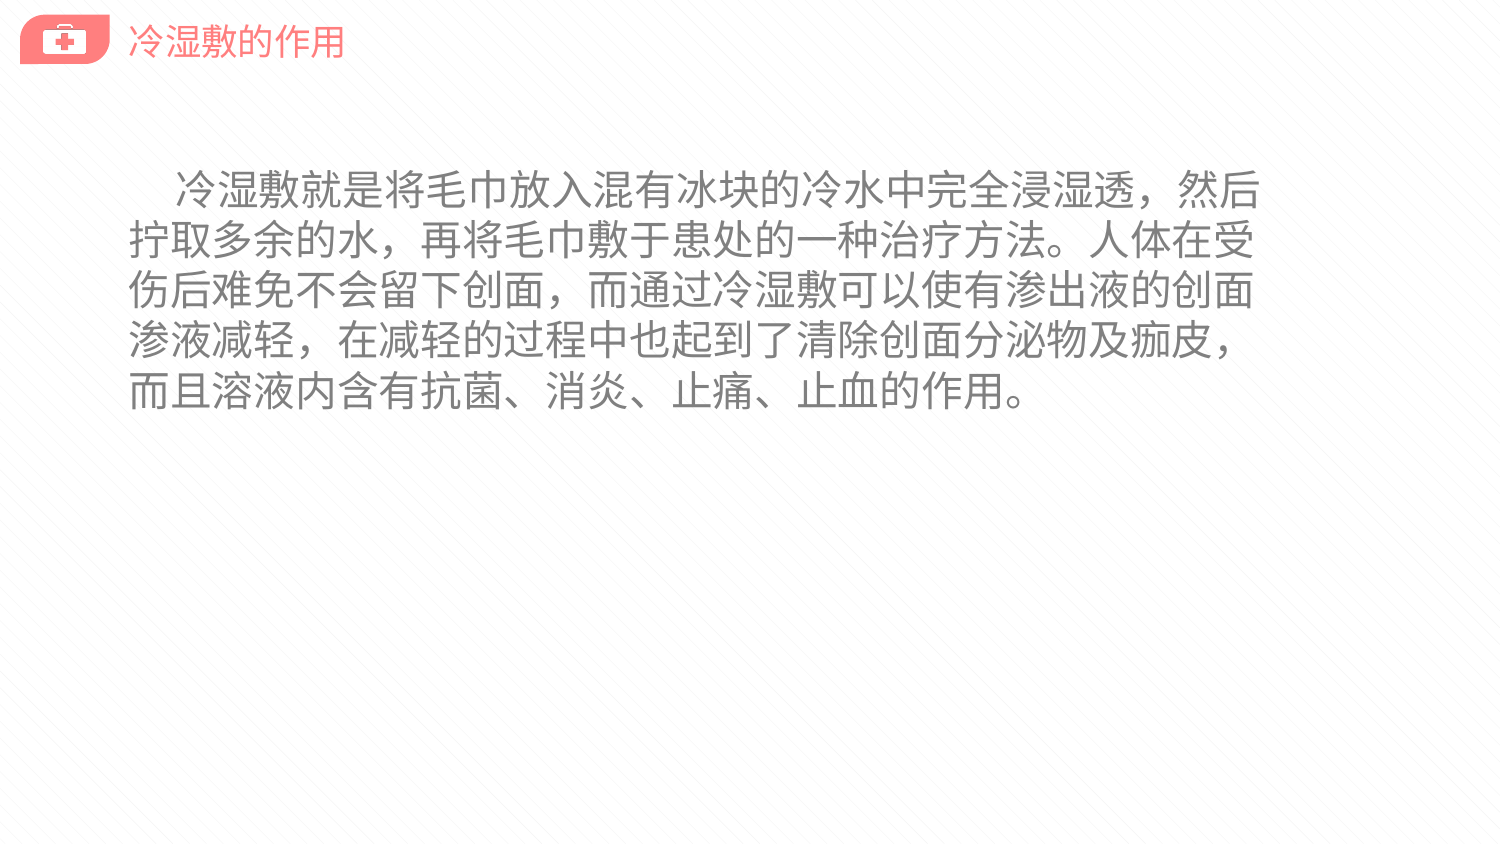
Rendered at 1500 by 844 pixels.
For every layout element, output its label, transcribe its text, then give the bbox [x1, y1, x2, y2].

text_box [19, 11, 765, 72]
text_box 冷湿敷就是将毛巾放入混有冰块的冷水中完全浸湿透，然后拧取多余的水，再将毛巾敷于患处的一种治疗方法。人体在受伤后难免不会留下创面，而通过冷湿敷可以使有渗出液的创面渗液减轻，在减轻的过程中也起到了清除创面分泌物及痂皮，而且溶液内含有抗菌、消炎、止痛、止血的作用。 [113, 156, 1301, 422]
